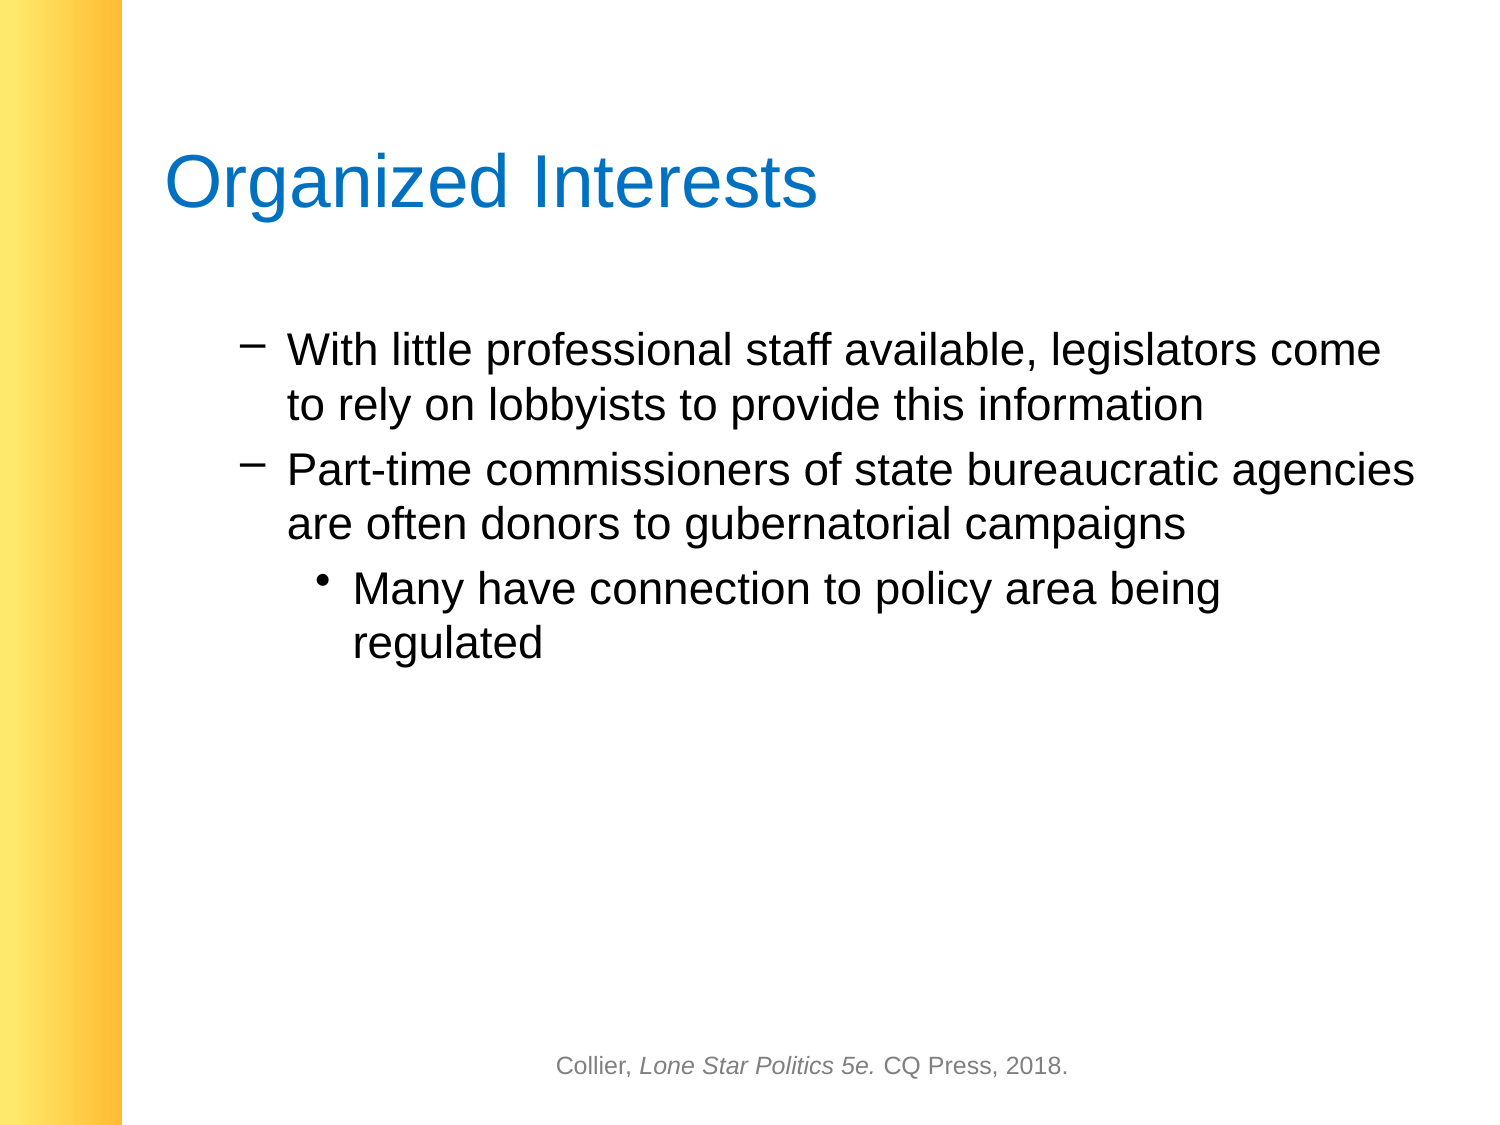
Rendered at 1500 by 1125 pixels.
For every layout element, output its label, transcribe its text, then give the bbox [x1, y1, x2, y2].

list With little professional staff available, legislators come to rely on lobbyists to provide this information Part-time commissioners of state bureaucratic agencies are often donors to gubernatorial campaigns Many have connection to policy area being regulated [150, 313, 1438, 850]
text_box Collier, Lone Star Politics 5e. CQ Press, 2018. [525, 1042, 1100, 1087]
picture [0, 0, 1500, 1125]
title Organized Interests [150, 125, 1463, 313]
